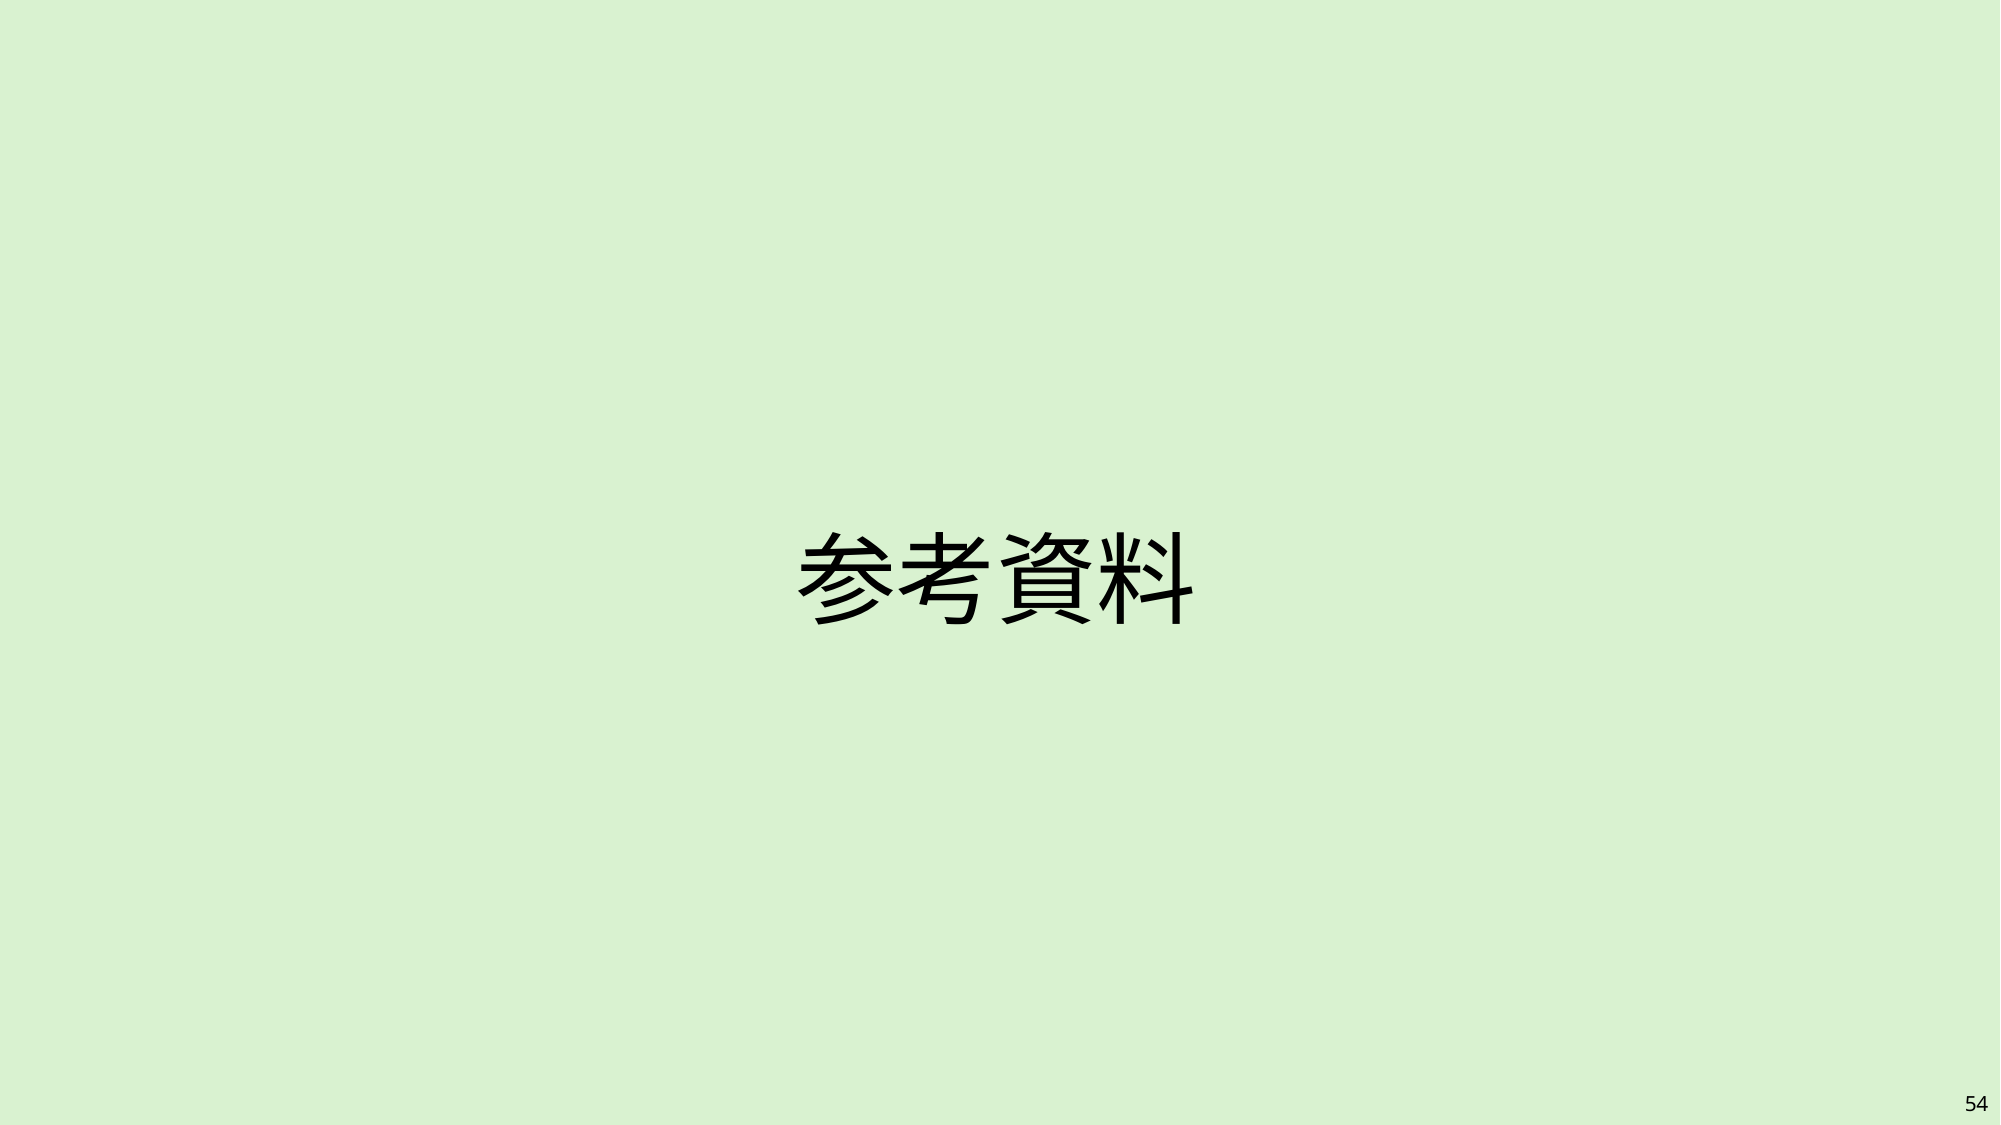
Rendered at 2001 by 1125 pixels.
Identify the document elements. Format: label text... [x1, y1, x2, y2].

text_box 参考資料 [125, 298, 1867, 827]
